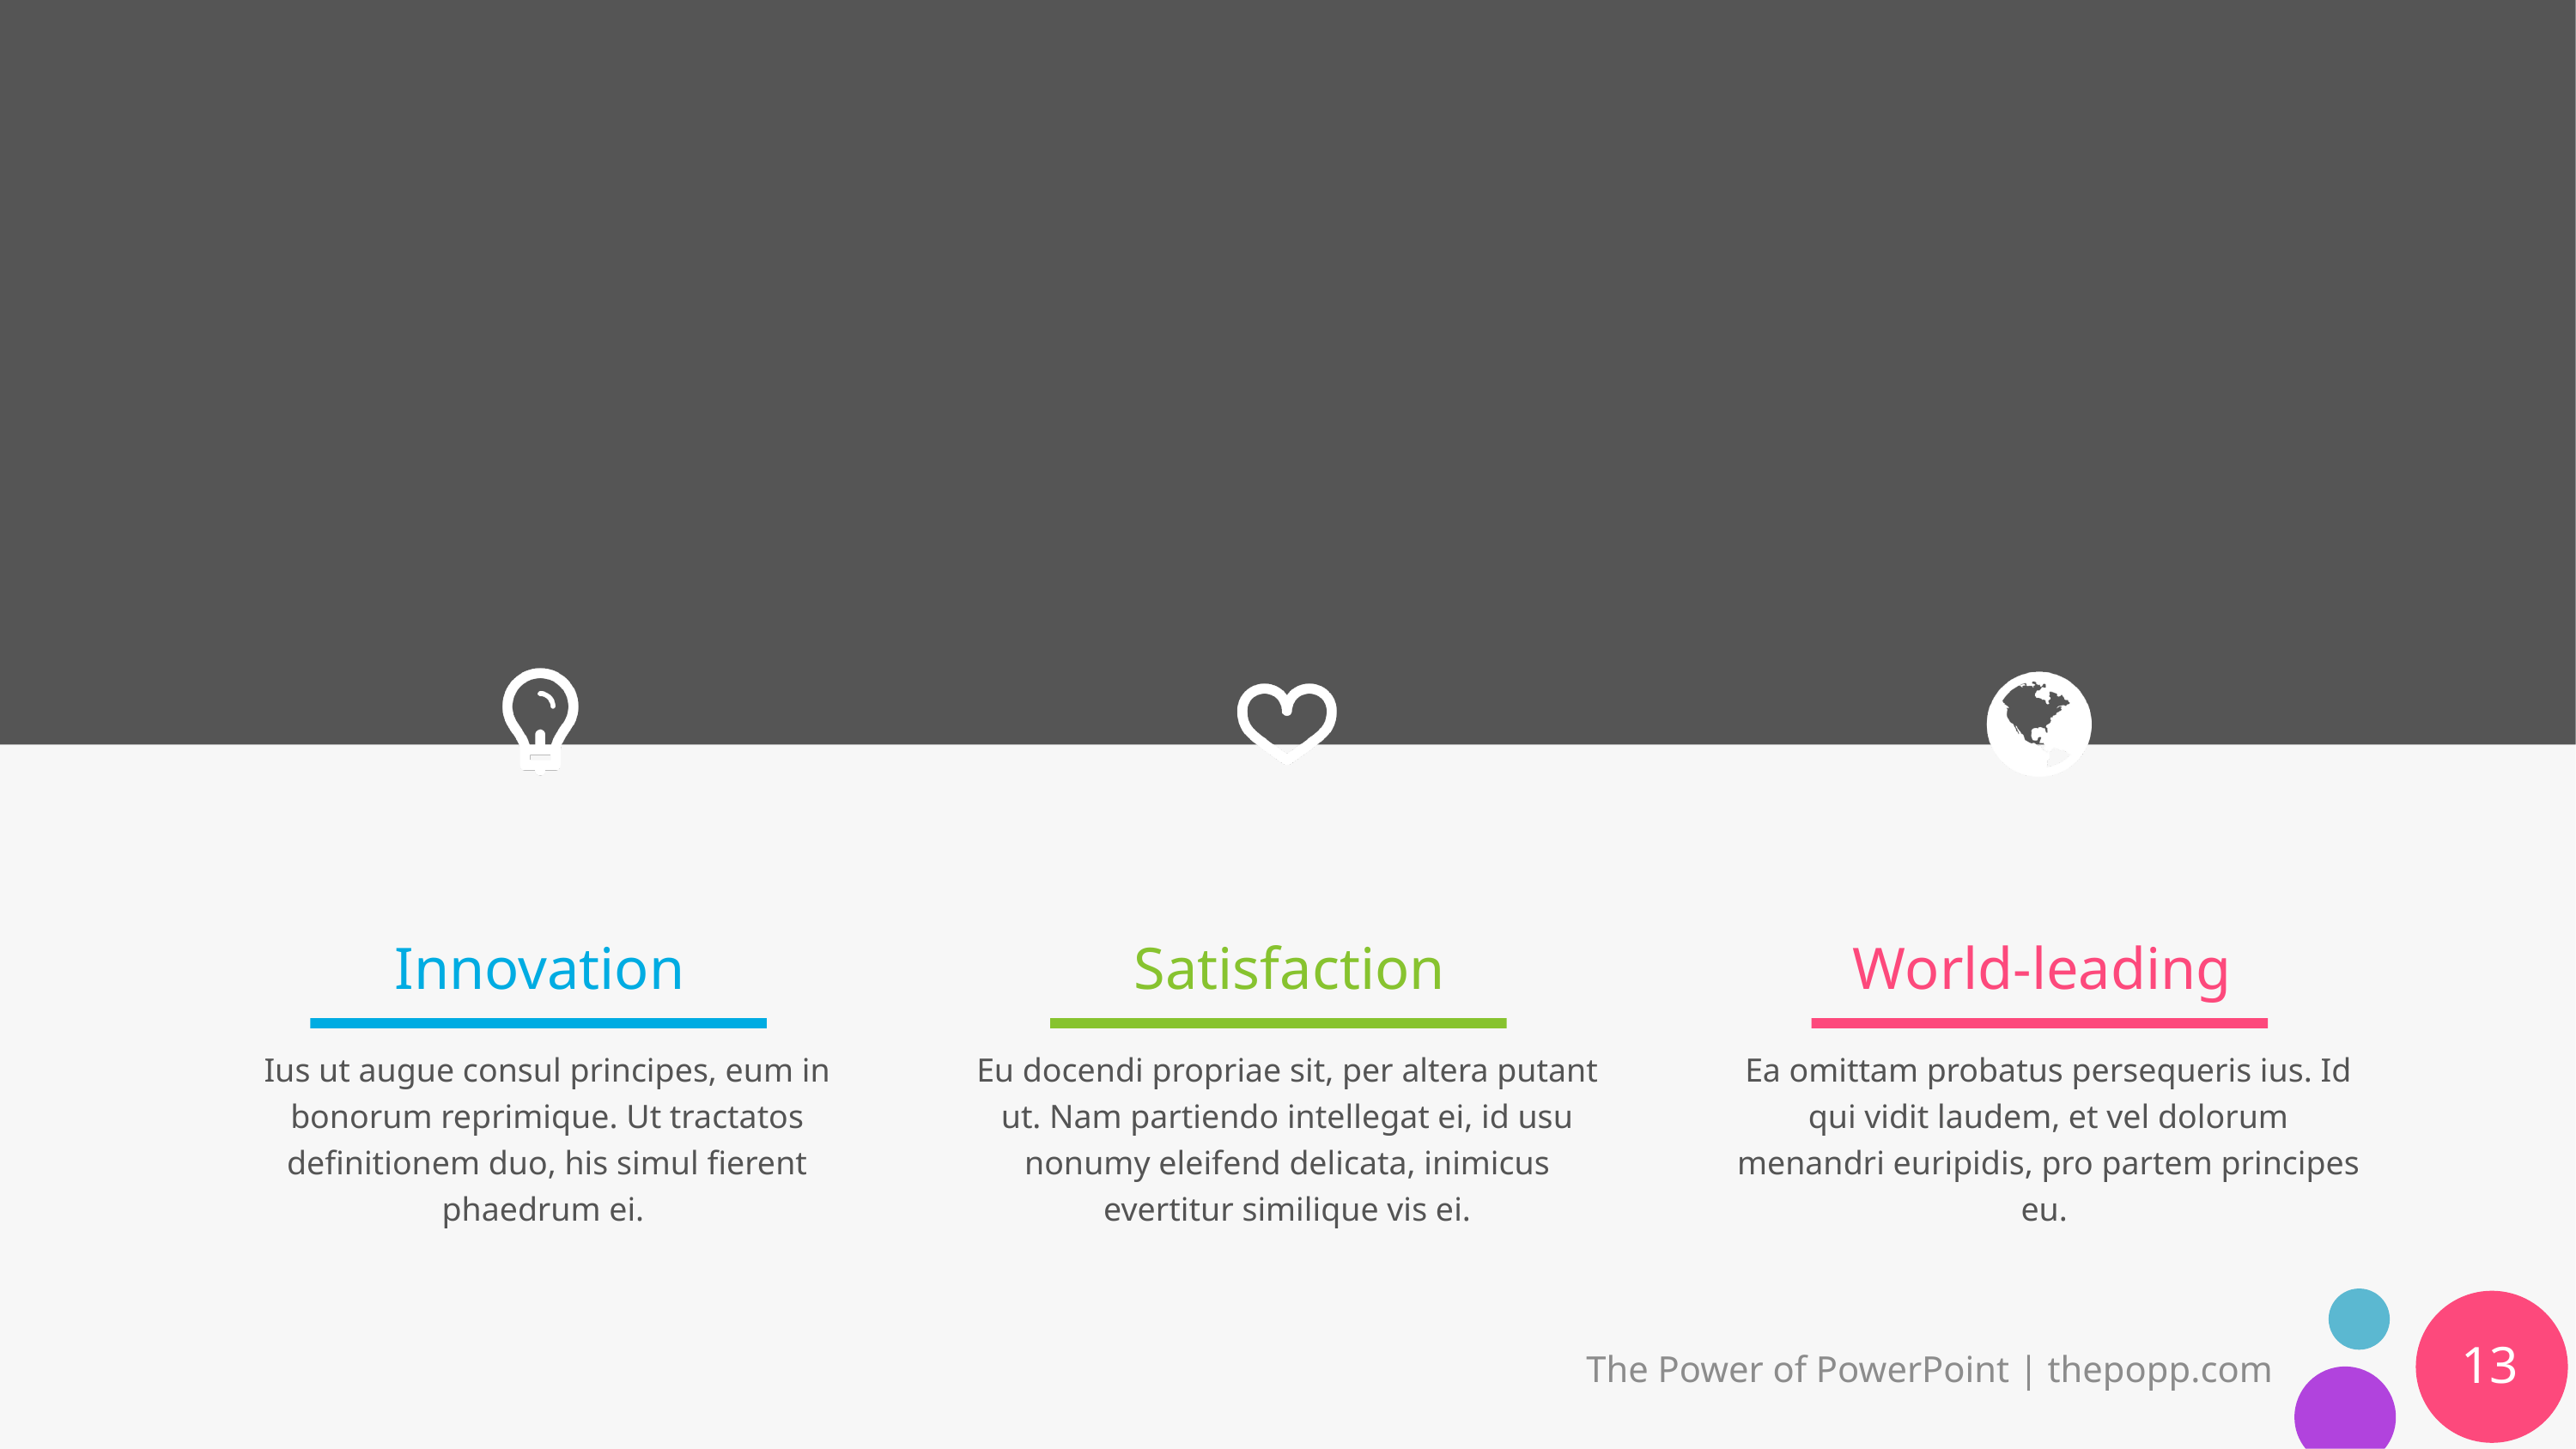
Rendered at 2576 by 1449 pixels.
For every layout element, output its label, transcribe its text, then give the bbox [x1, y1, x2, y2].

list Ea omittam probatus persequeris ius. Id qui vidit laudem, et vel dolorum menandri euripidis, pro partem principes eu. [1714, 1030, 2384, 1282]
list World-leading [1746, 906, 2339, 1009]
footer The Power of PowerPoint | thepopp.com [1479, 1332, 2296, 1410]
list Innovation [243, 906, 837, 1009]
list Satisfaction [993, 906, 1587, 1009]
list Ius ut augue consul principes, eum in bonorum reprimique. Ut tractatos definitionem duo, his simul fierent phaedrum ei. [212, 1030, 883, 1282]
picture [0, 0, 2576, 785]
list Eu docendi propriae sit, per altera putant ut. Nam partiendo intellegat ei, id usu nonumy eleifend delicata, inimicus evertitur similique vis ei. [952, 1030, 1623, 1282]
slide_number 13 [2414, 1328, 2567, 1406]
